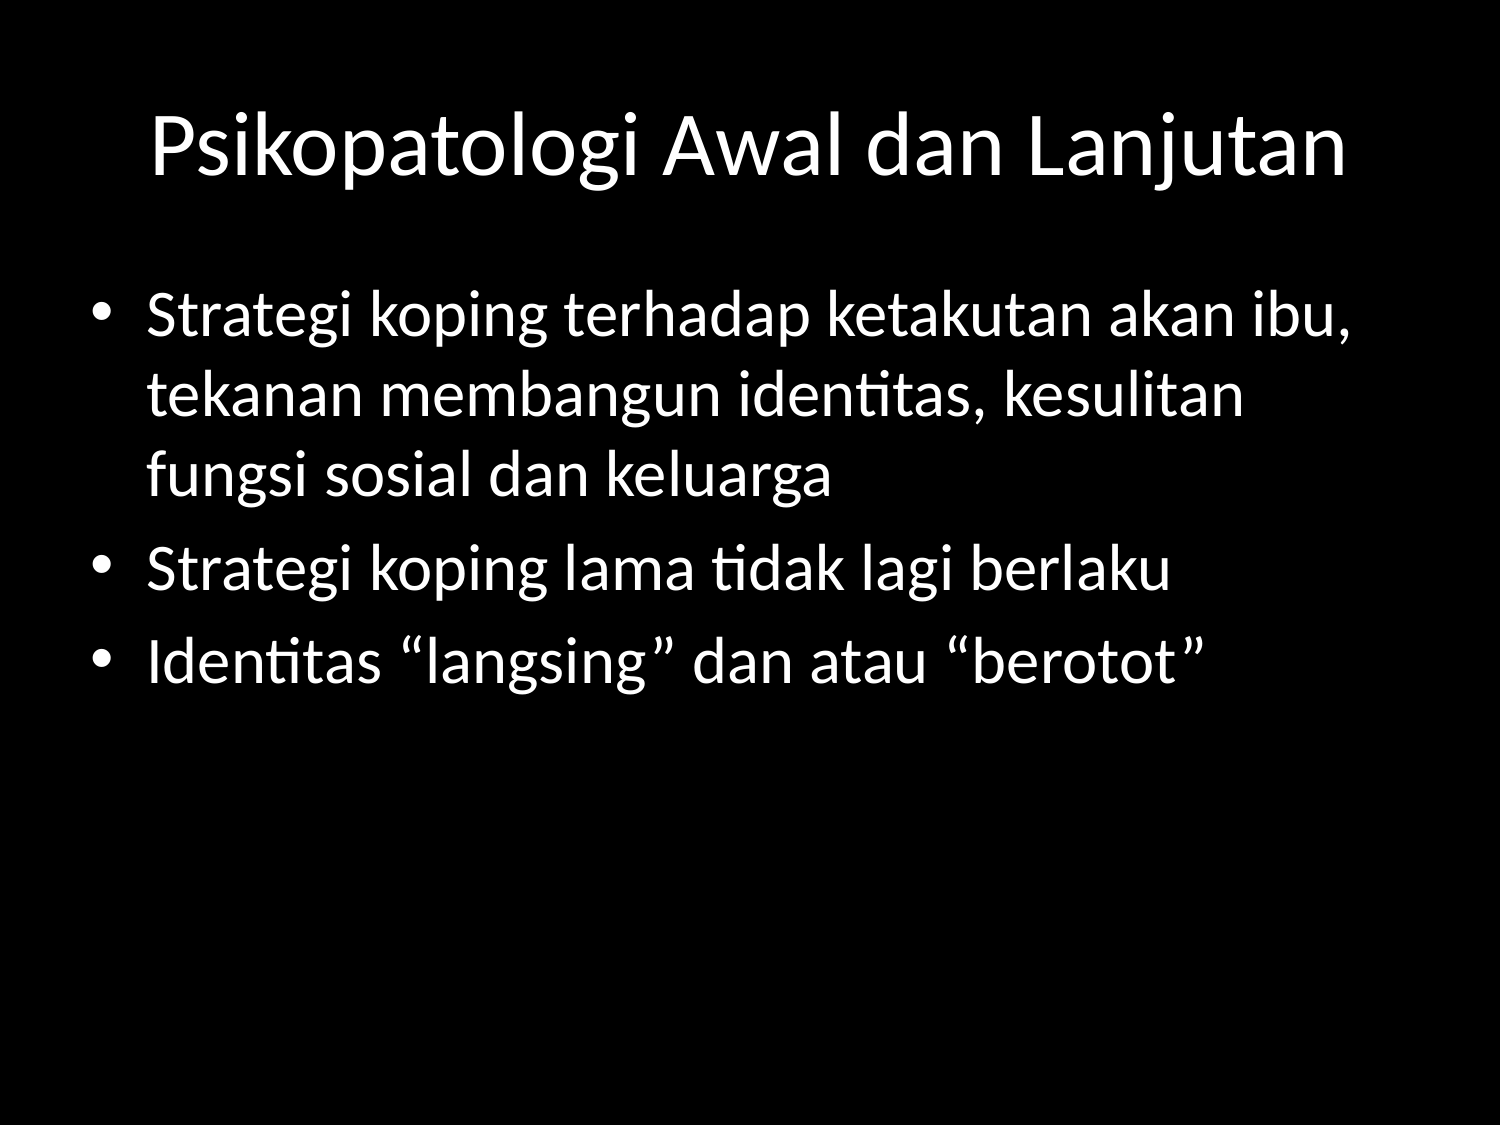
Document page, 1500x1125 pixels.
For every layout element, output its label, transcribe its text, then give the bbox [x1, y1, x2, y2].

list Strategi koping terhadap ketakutan akan ibu, tekanan membangun identitas, kesulitan fungsi sosial dan keluarga Strategi koping lama tidak lagi berlaku Identitas “langsing” dan atau “berotot” [75, 262, 1425, 1005]
title Psikopatologi Awal dan Lanjutan [75, 45, 1425, 233]
